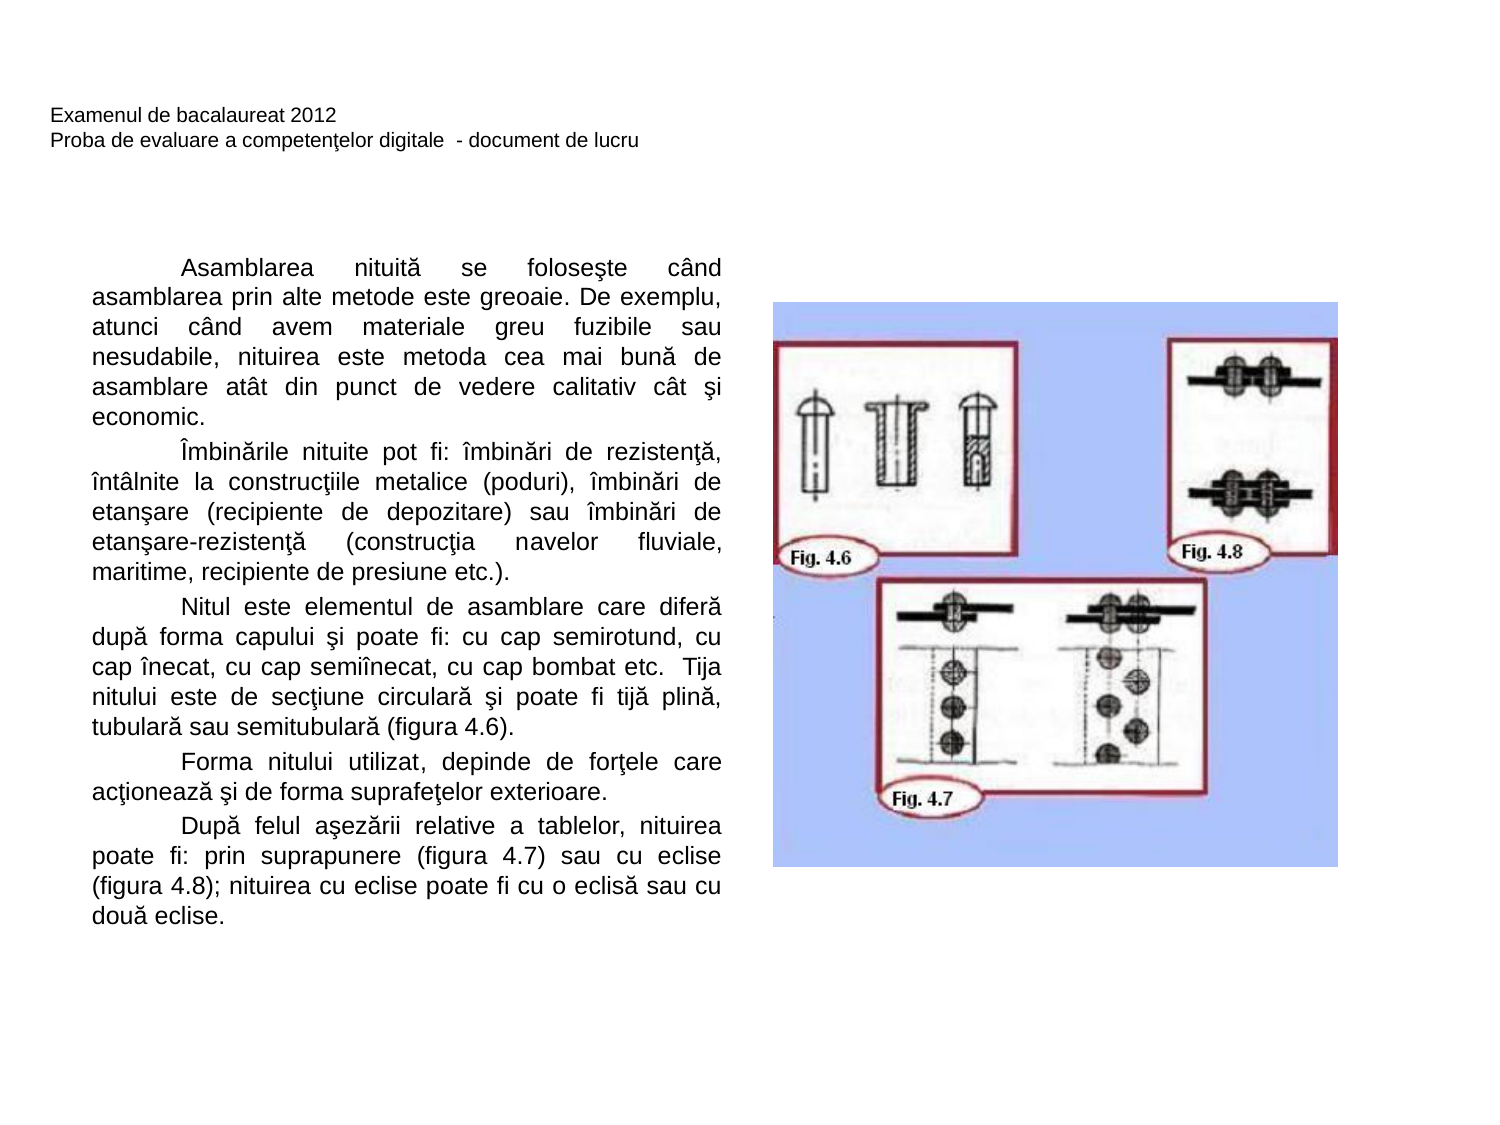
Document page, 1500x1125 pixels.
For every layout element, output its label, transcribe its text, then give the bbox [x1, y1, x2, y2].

picture [773, 302, 1338, 867]
text_box Examenul de bacalaureat 2012 Proba de evaluare a competenţelor digitale - document de lucru [35, 94, 1447, 159]
list Asamblarea nituită se foloseşte când asamblarea prin alte metode este greoaie. De exemplu, atunci când avem materiale greu fuzibile sau nesudabile, nituirea este metoda cea mai bună de asamblare atât din punct de vedere calitativ cât şi economic. Îmbinările nituite pot fi: îmbinări de rezistenţă, întâlnite la construcţiile metalice (poduri), îmbinări de etanşare (recipiente de depozitare) sau îmbinări de etanşare-rezistenţă (construcţia navelor fluviale, maritime, recipiente de presiune etc.). Nitul este elementul de asamblare care diferă după forma capului şi poate fi: cu cap semirotund, cu cap înecat, cu cap semiînecat, cu cap bombat etc. Tija nitului este de secţiune circulară şi poate fi tijă plină, tubulară sau semitubulară (figura 4.6). Forma nitului utilizat, depinde de forţele care acţionează şi de forma suprafeţelor exterioare. După felul aşezării relative a tablelor, nituirea poate fi: prin suprapunere (figura 4.7) sau cu eclise (figura 4.8); nituirea cu eclise poate fi cu o eclisă sau cu două eclise. [76, 243, 739, 1000]
